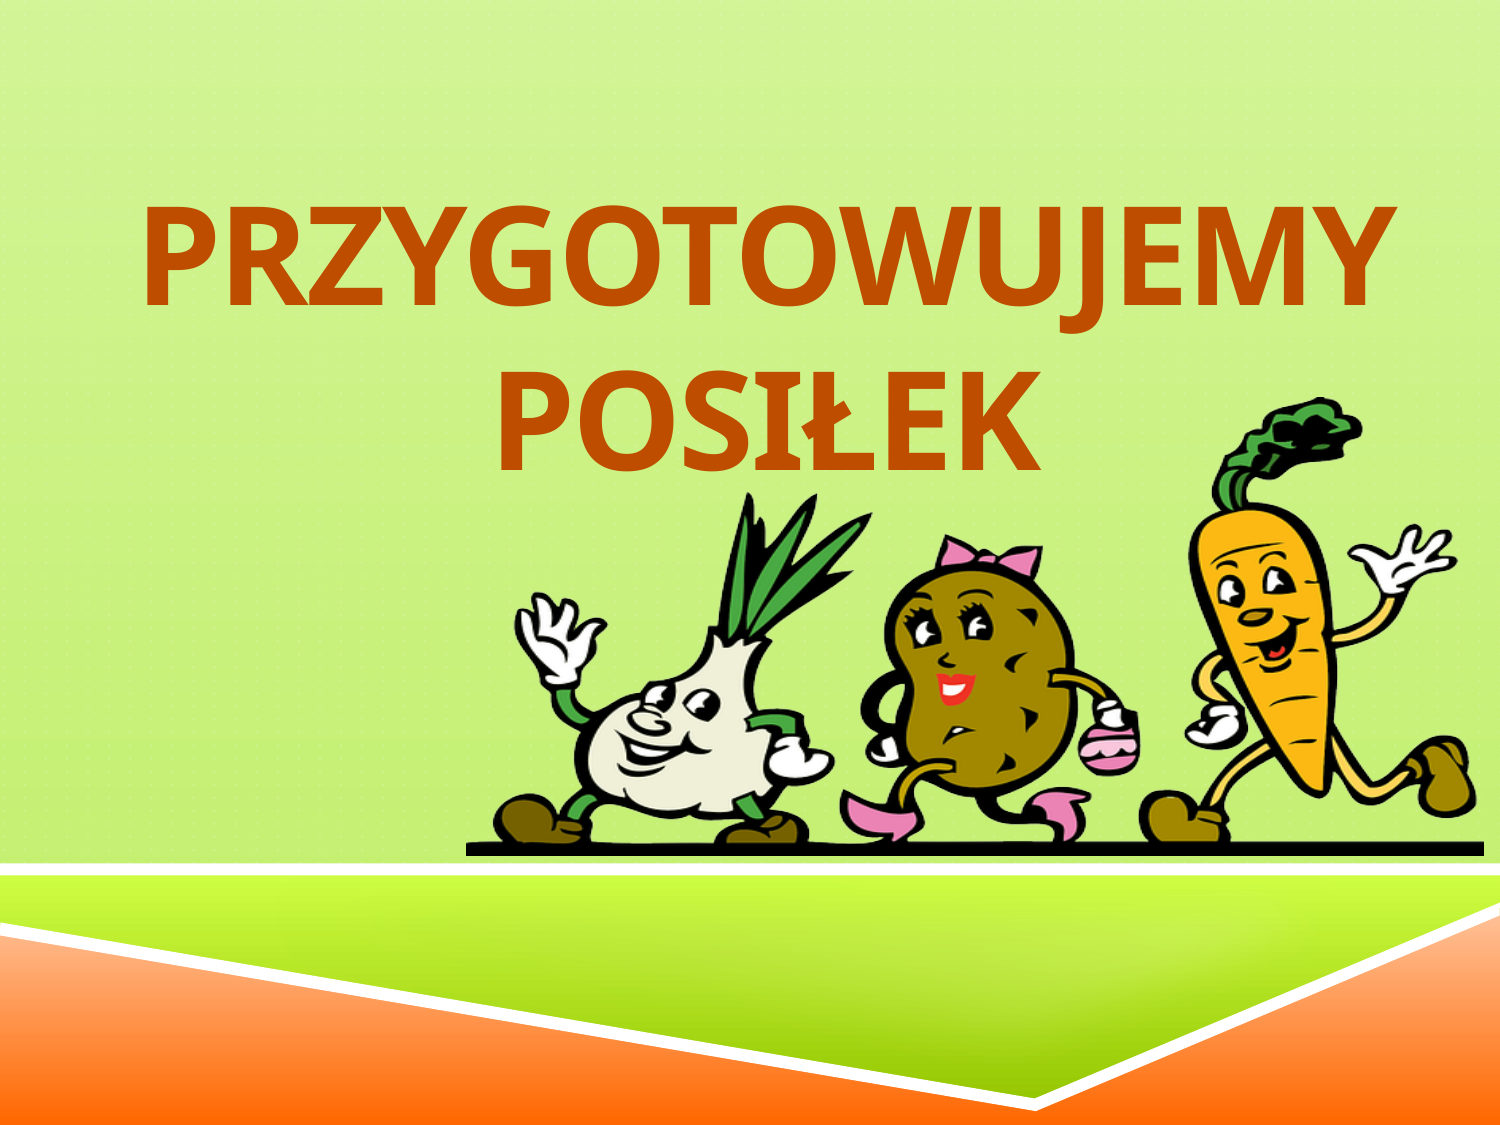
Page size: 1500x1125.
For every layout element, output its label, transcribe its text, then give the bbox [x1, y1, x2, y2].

title Przygotowujemy posiłek [47, 160, 1483, 411]
picture [466, 396, 1484, 856]
